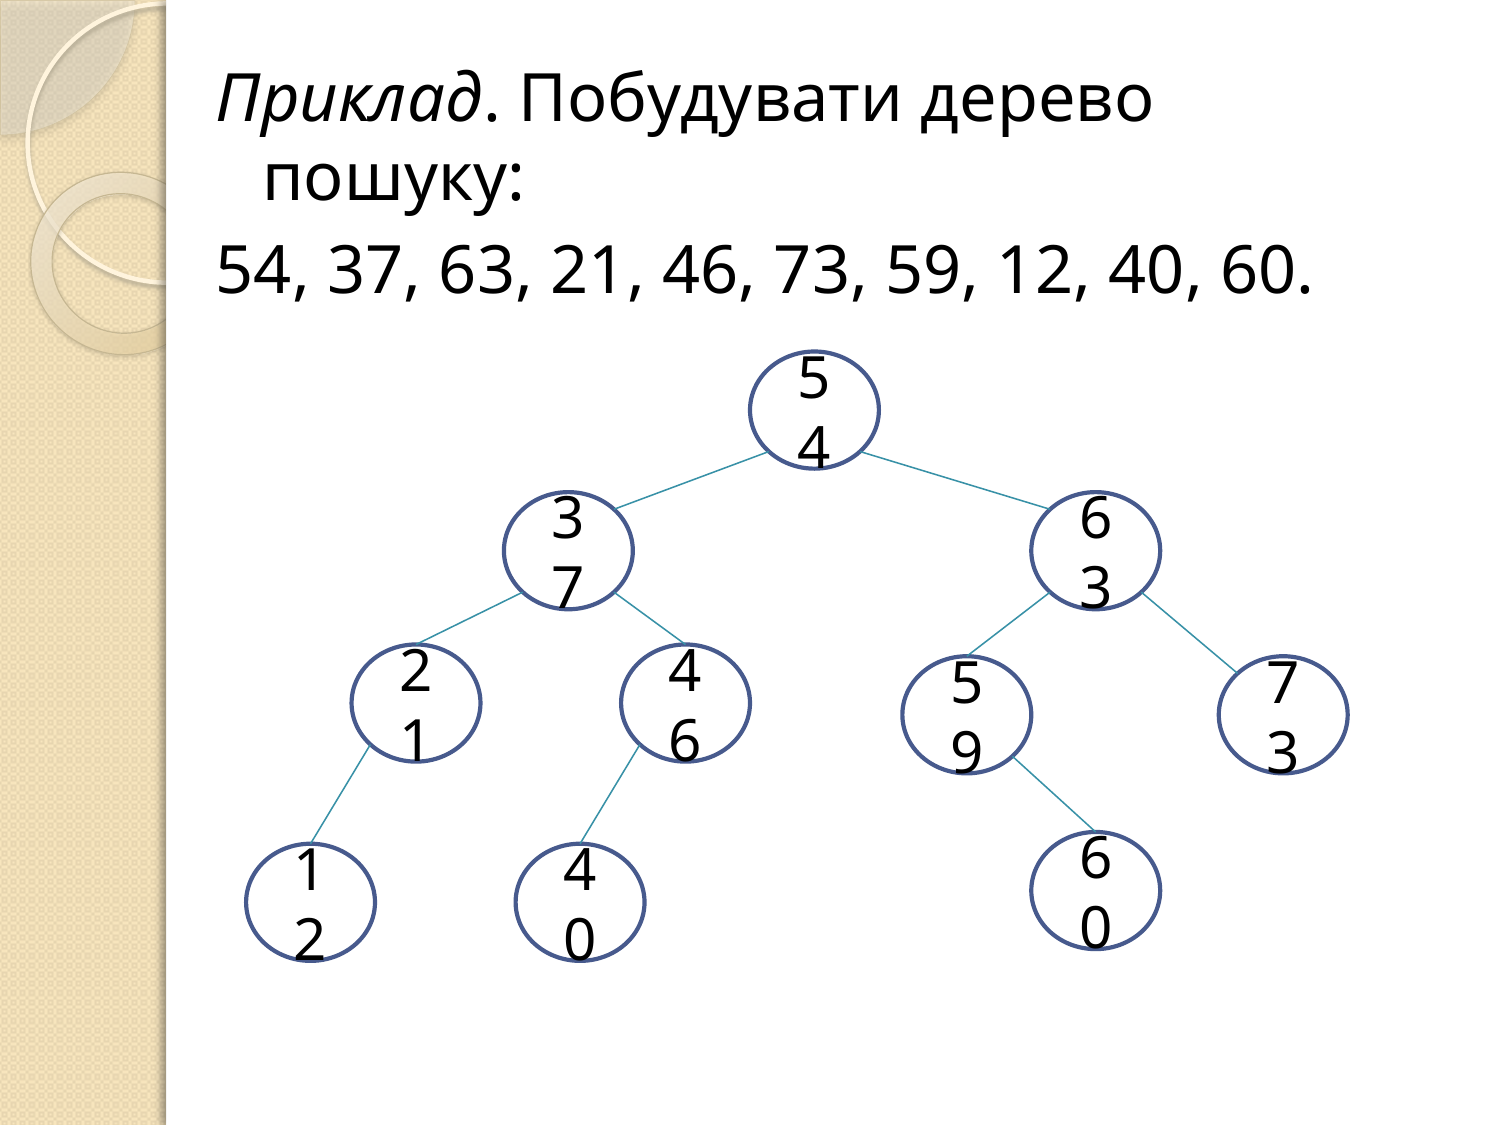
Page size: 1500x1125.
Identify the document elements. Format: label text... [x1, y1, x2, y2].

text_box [245, 351, 1348, 962]
list Приклад. Побудувати дерево пошуку: 54, 37, 63, 21, 46, 73, 59, 12, 40, 60. [187, 46, 1418, 282]
